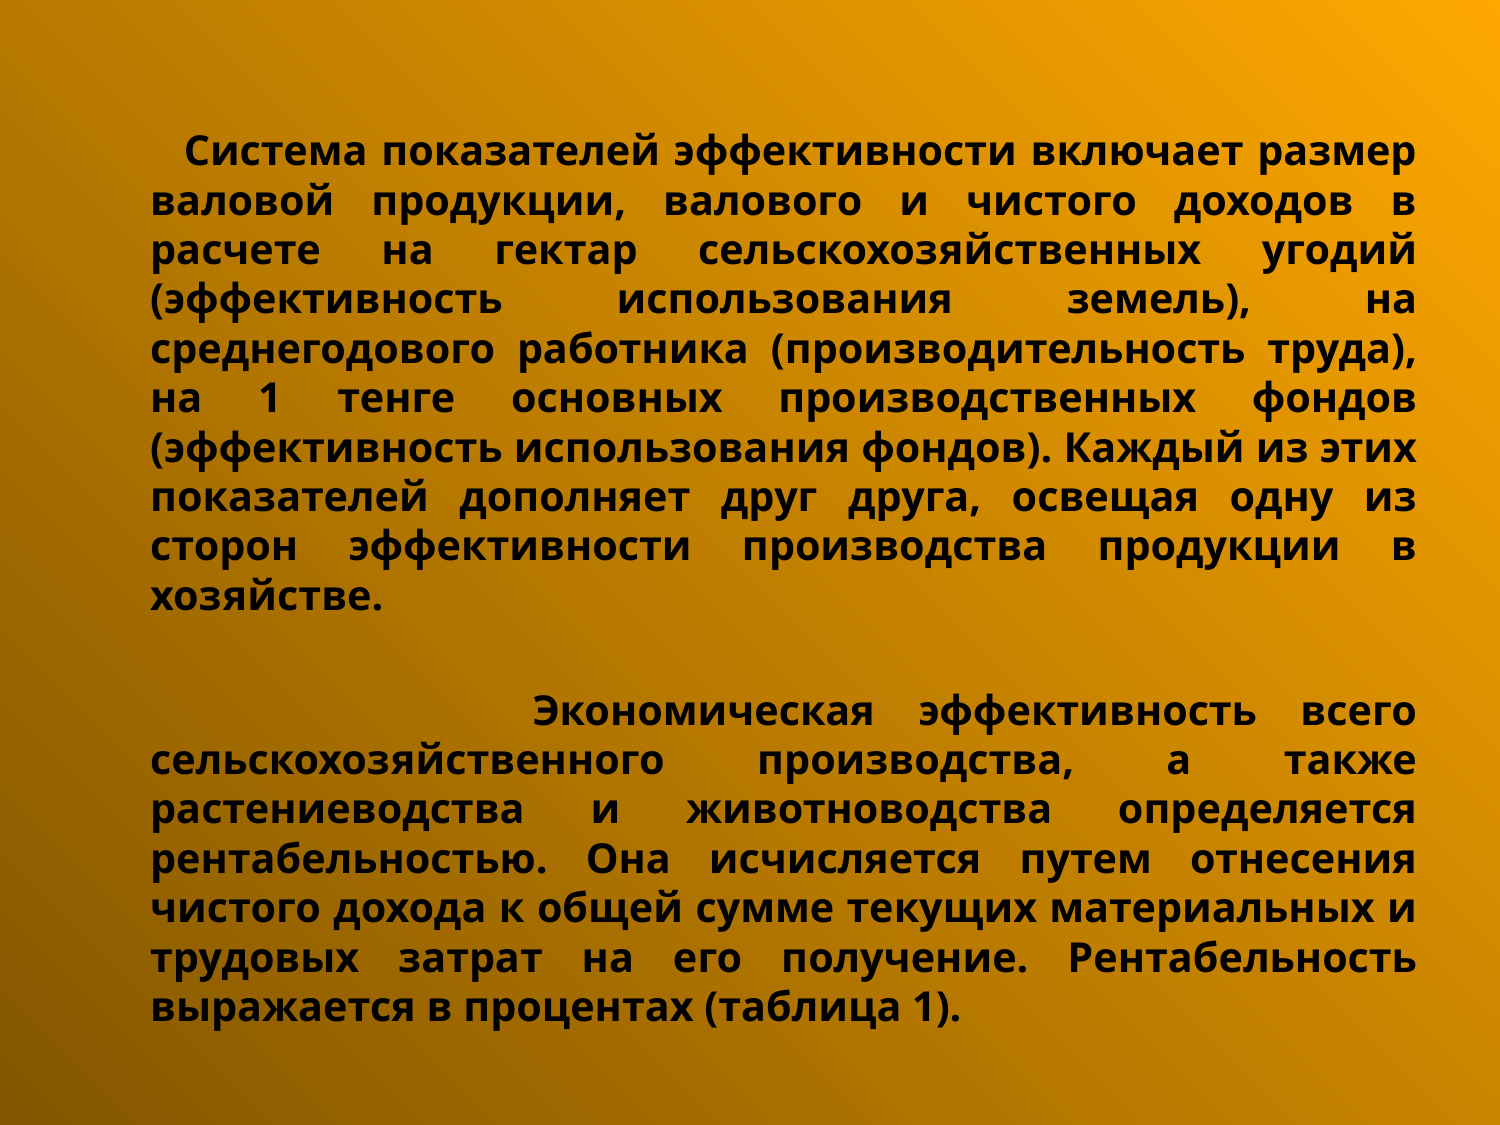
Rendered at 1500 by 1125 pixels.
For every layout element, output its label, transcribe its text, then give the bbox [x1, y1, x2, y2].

list Система показателей эффективности включает размер валовой продукции, валового и чистого доходов в расчете на гектар сельскохозяйственных угодий (эффективность использования земель), на среднегодового работника (производительность труда), на 1 тенге основных производственных фондов (эффективность использования фондов). Каждый из этих показателей дополняет друг друга, освещая одну из сторон эффективности производства продукции в хозяйстве. Экономическая эффективность всего сельскохозяйственного производства, а также растениеводства и животноводства определяется рентабельностью. Она исчисляется путем отнесения чистого дохода к общей сумме текущих материальных и трудовых затрат на его получение. Рентабельность выражается в процентах (таблица 1). [82, 117, 1432, 1055]
